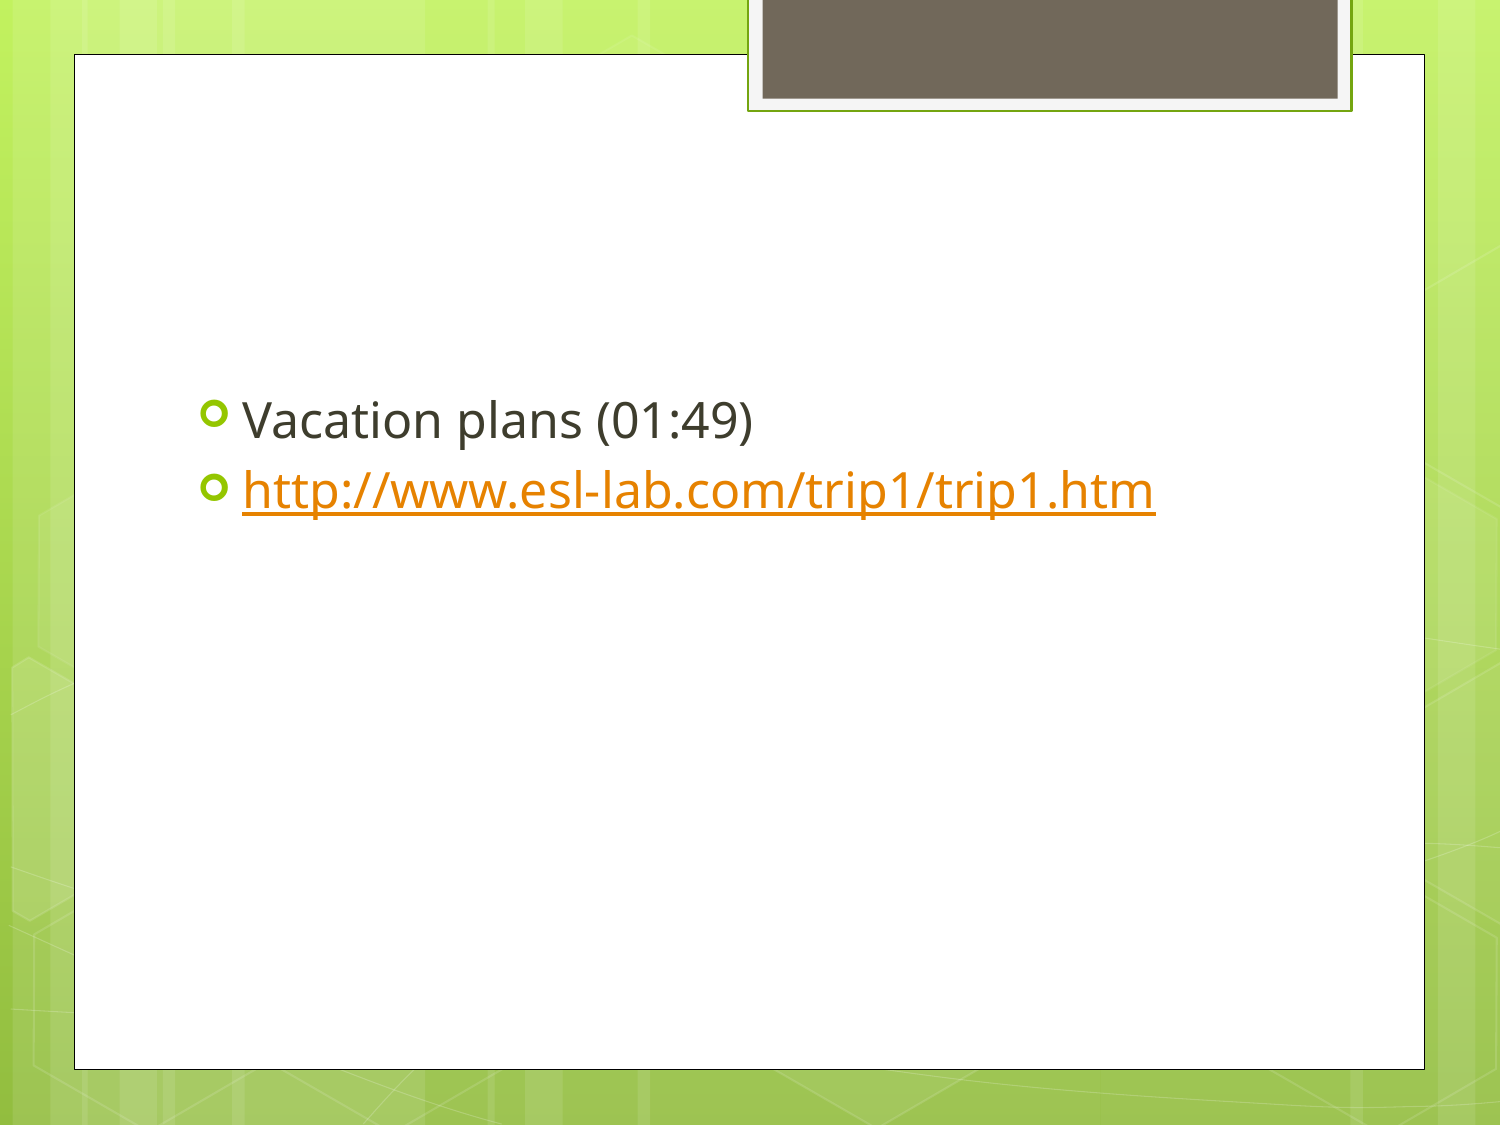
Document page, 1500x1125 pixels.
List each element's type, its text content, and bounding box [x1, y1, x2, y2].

list Vacation plans (01:49) http://www.esl-lab.com/trip1/trip1.htm [171, 381, 1283, 957]
